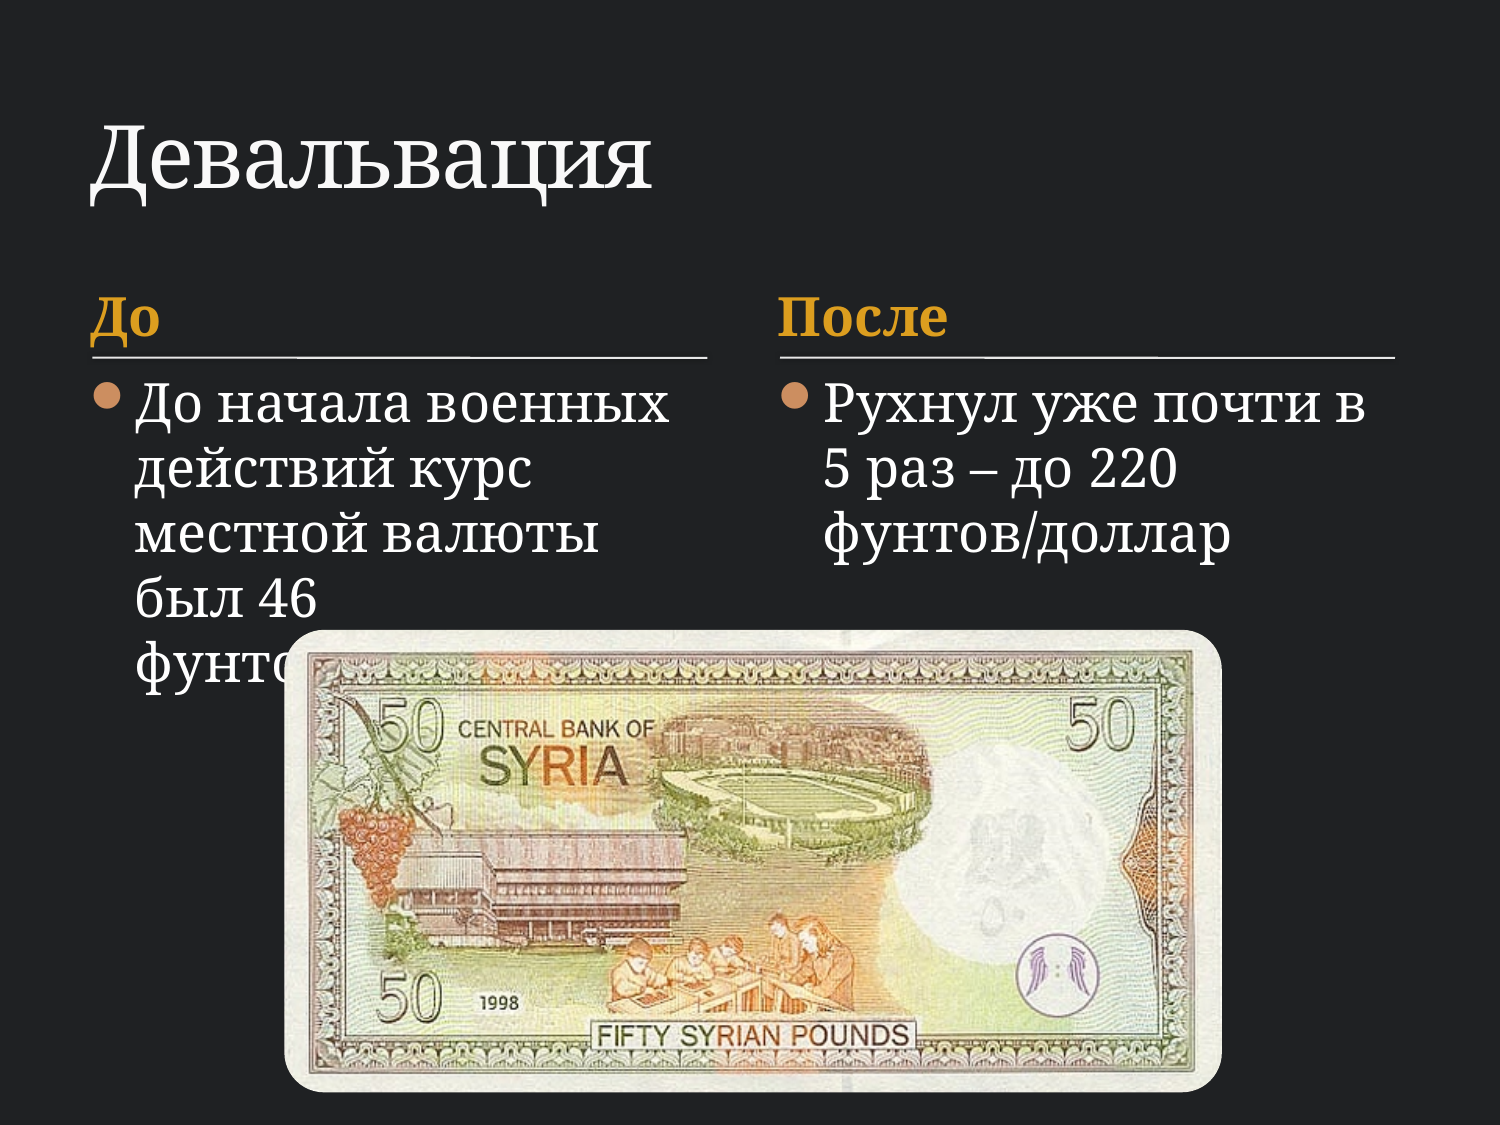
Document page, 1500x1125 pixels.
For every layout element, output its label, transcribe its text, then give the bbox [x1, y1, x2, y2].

picture [284, 629, 1223, 1094]
list До начала военных действий курс местной валюты был 46 фунтов/доллар [75, 361, 738, 1004]
list До [73, 228, 740, 357]
list После [760, 228, 1427, 357]
title Девальвация [74, 25, 1425, 213]
list Рухнул уже почти в 5 раз – до 220 фунтов/доллар [762, 361, 1426, 1004]
